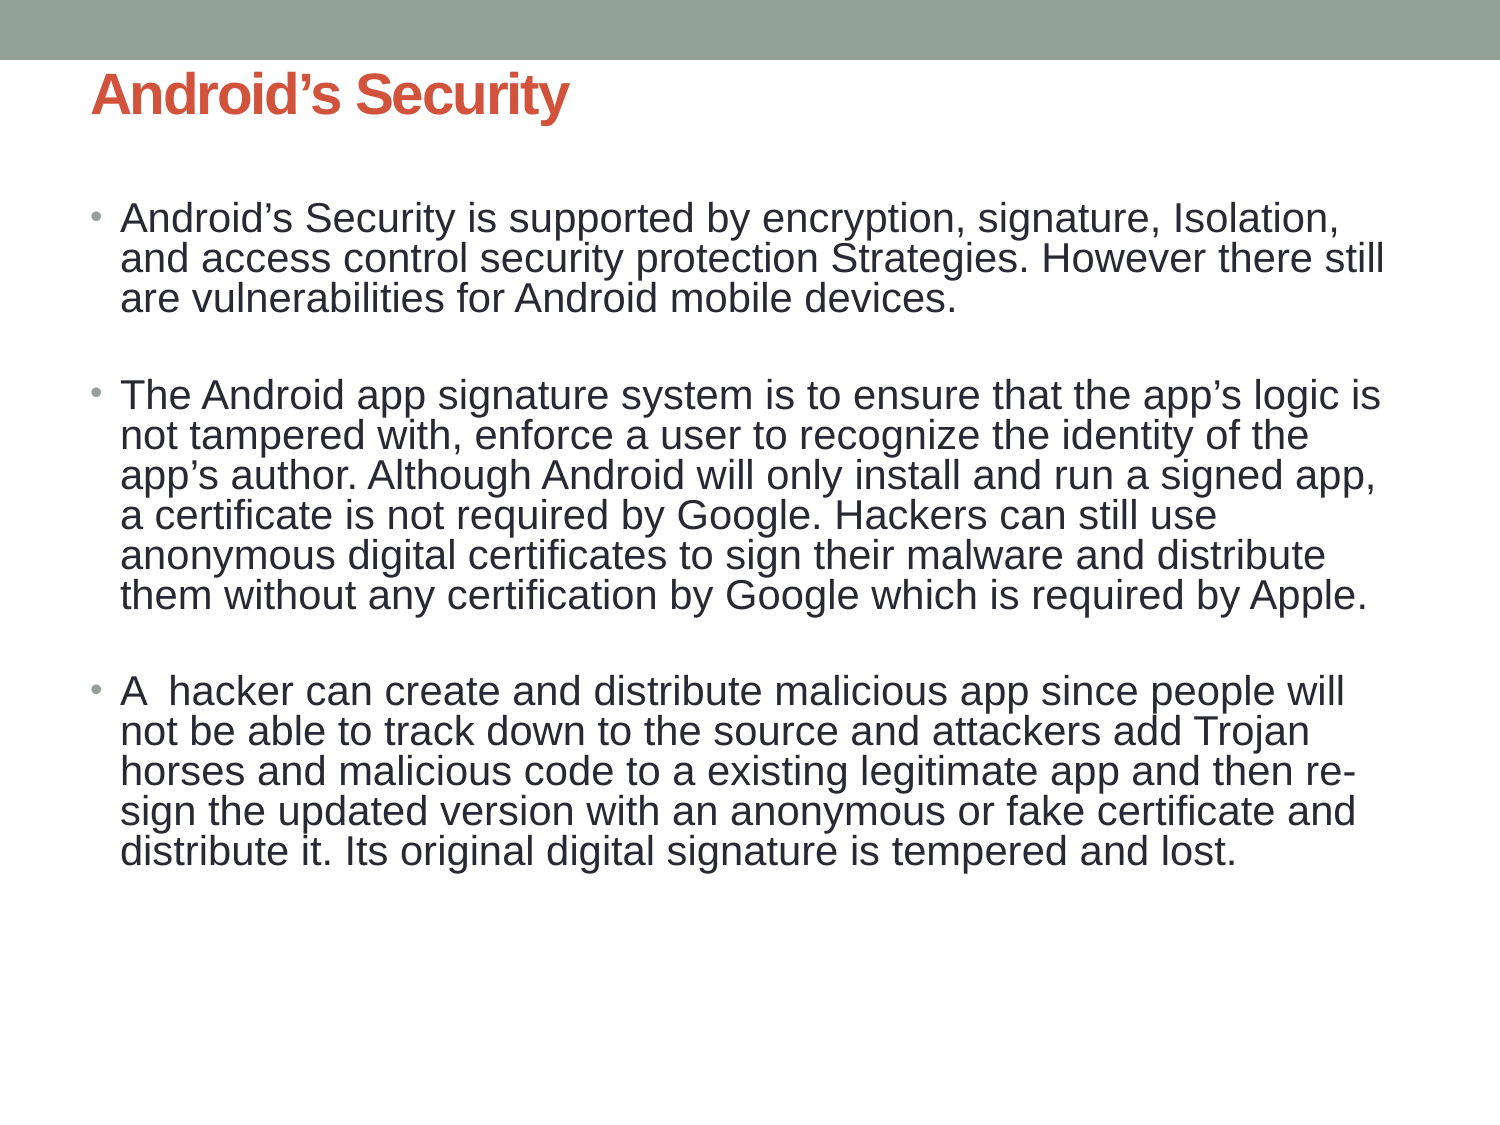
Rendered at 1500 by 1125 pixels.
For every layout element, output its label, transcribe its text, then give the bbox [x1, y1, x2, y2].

title Android’s Security [75, 45, 1425, 138]
list Android’s Security is supported by encryption, signature, Isolation, and access control security protection Strategies. However there still are vulnerabilities for Android mobile devices. The Android app signature system is to ensure that the app’s logic is not tampered with, enforce a user to recognize the identity of the app’s author. Although Android will only install and run a signed app, a certificate is not required by Google. Hackers can still use anonymous digital certificates to sign their malware and distribute them without any certification by Google which is required by Apple. A hacker can create and distribute malicious app since people will not be able to track down to the source and attackers add Trojan horses and malicious code to a existing legitimate app and then re-sign the updated version with an anonymous or fake certificate and distribute it. Its original digital signature is tempered and lost. [75, 149, 1425, 1125]
